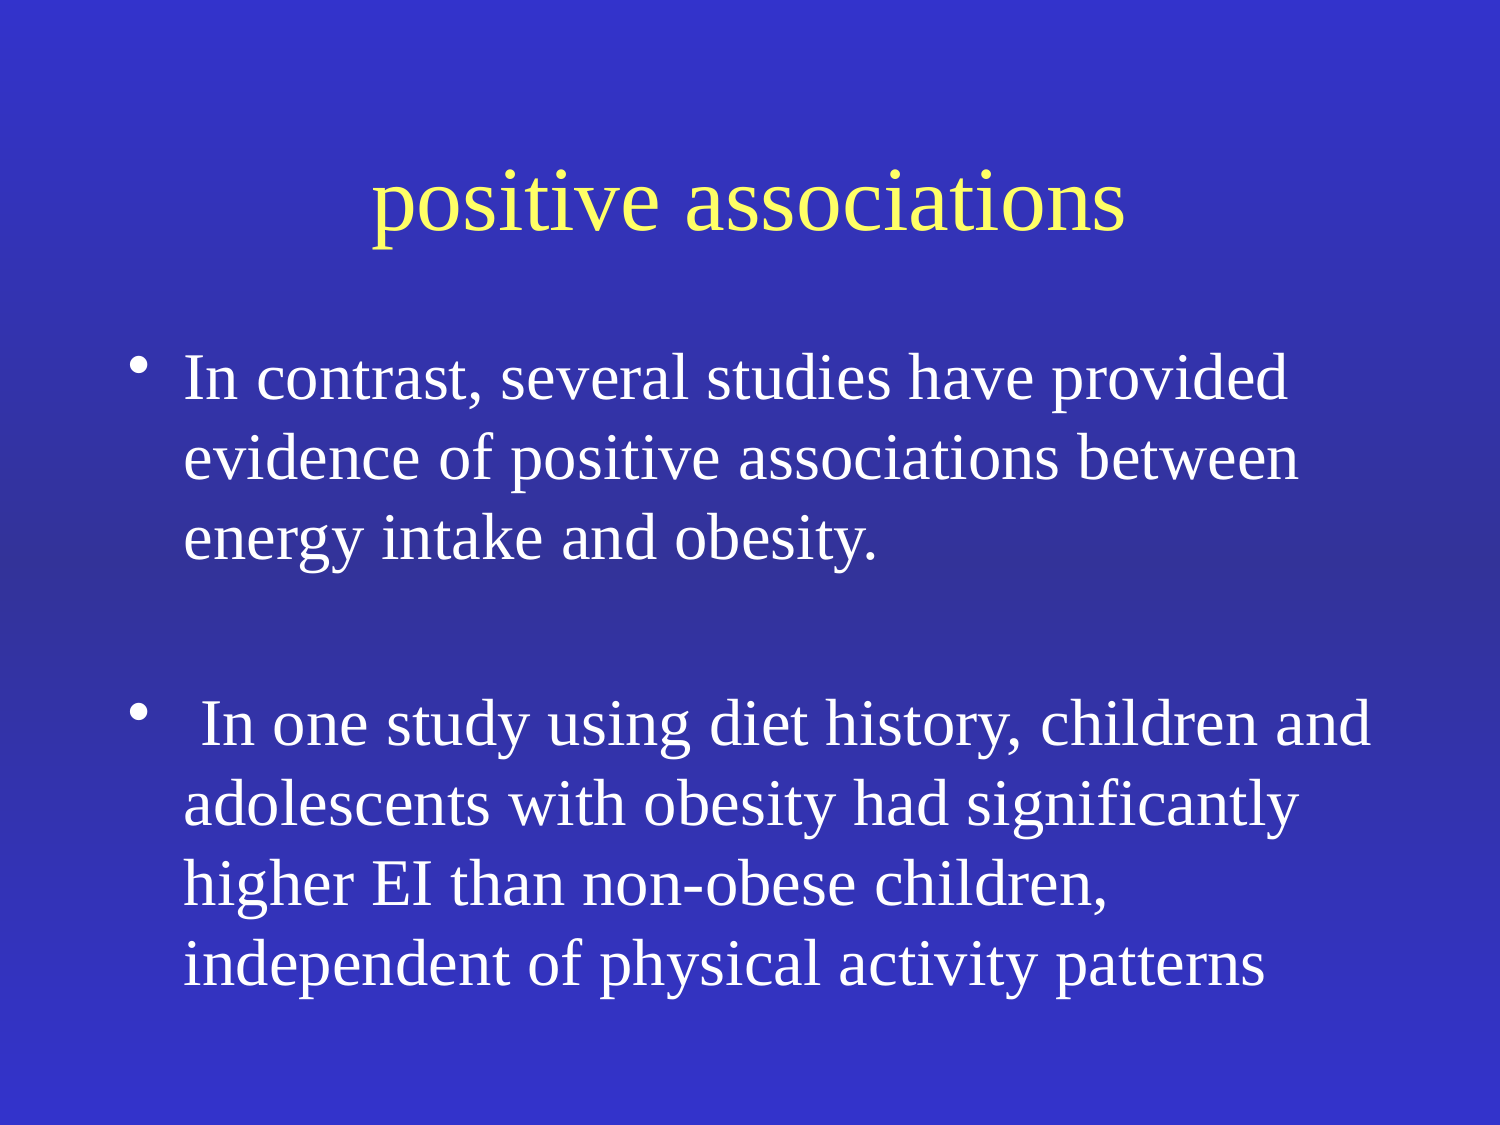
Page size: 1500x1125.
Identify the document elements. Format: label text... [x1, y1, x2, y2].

list In contrast, several studies have provided evidence of positive associations between energy intake and obesity. In one study using diet history, children and adolescents with obesity had significantly higher EI than non-obese children, independent of physical activity patterns [112, 324, 1466, 1001]
title positive associations [112, 99, 1388, 288]
